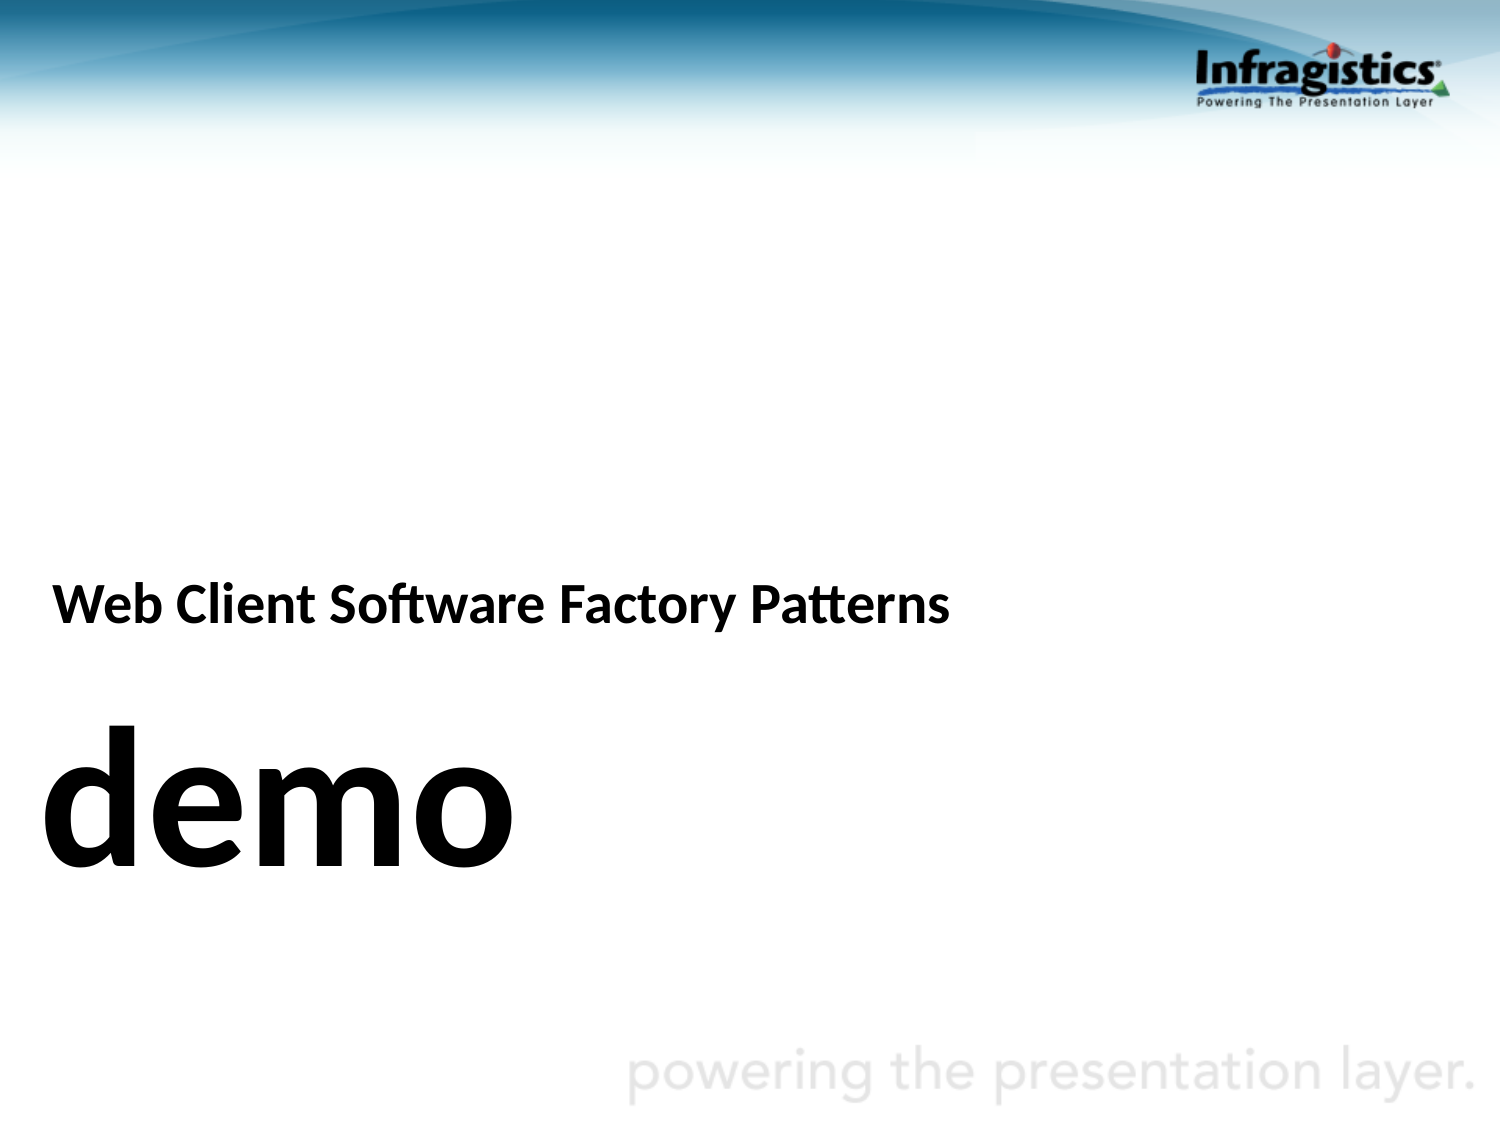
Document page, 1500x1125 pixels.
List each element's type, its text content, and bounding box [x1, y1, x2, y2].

picture [0, 0, 1500, 1125]
title Web Client Software Factory Patterns [37, 462, 1163, 674]
text_box demo [24, 674, 1300, 899]
